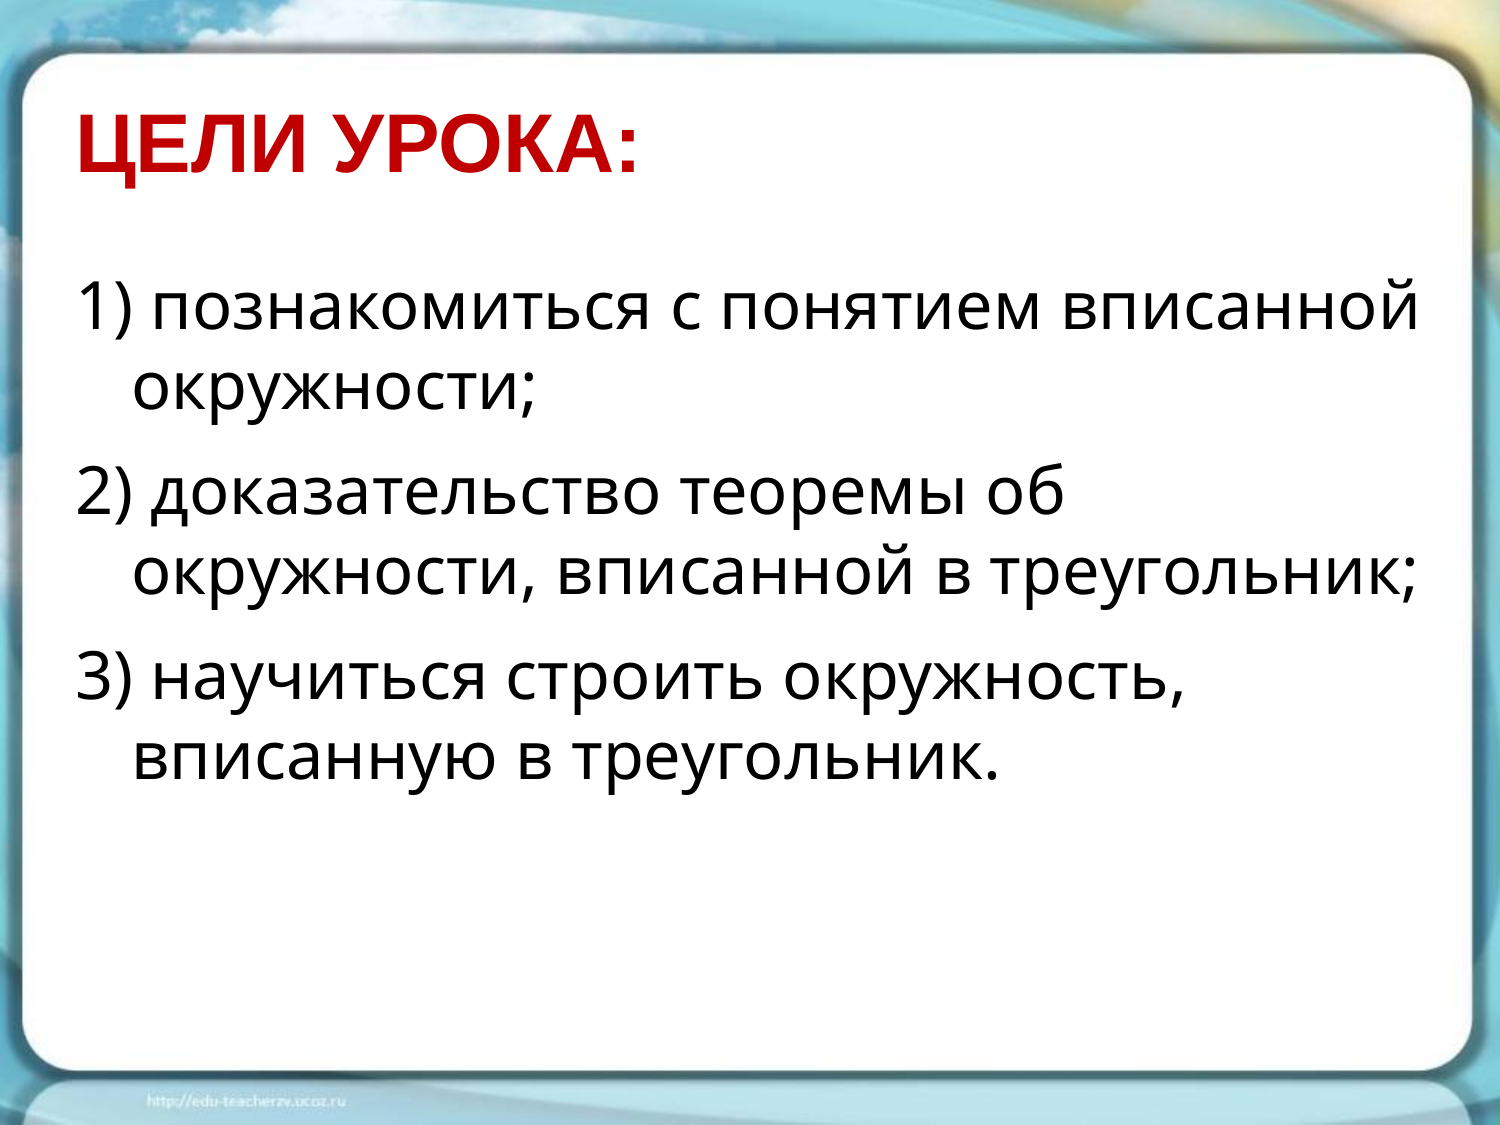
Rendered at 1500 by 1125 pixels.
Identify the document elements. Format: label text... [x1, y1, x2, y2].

list познакомиться с понятием вписанной окружности; доказательство теоремы об окружности, вписанной в треугольник; научиться строить окружность, вписанную в треугольник. [75, 263, 1425, 1059]
picture [0, 0, 1500, 1125]
title ЦЕЛИ УРОКА: [75, 36, 1425, 242]
